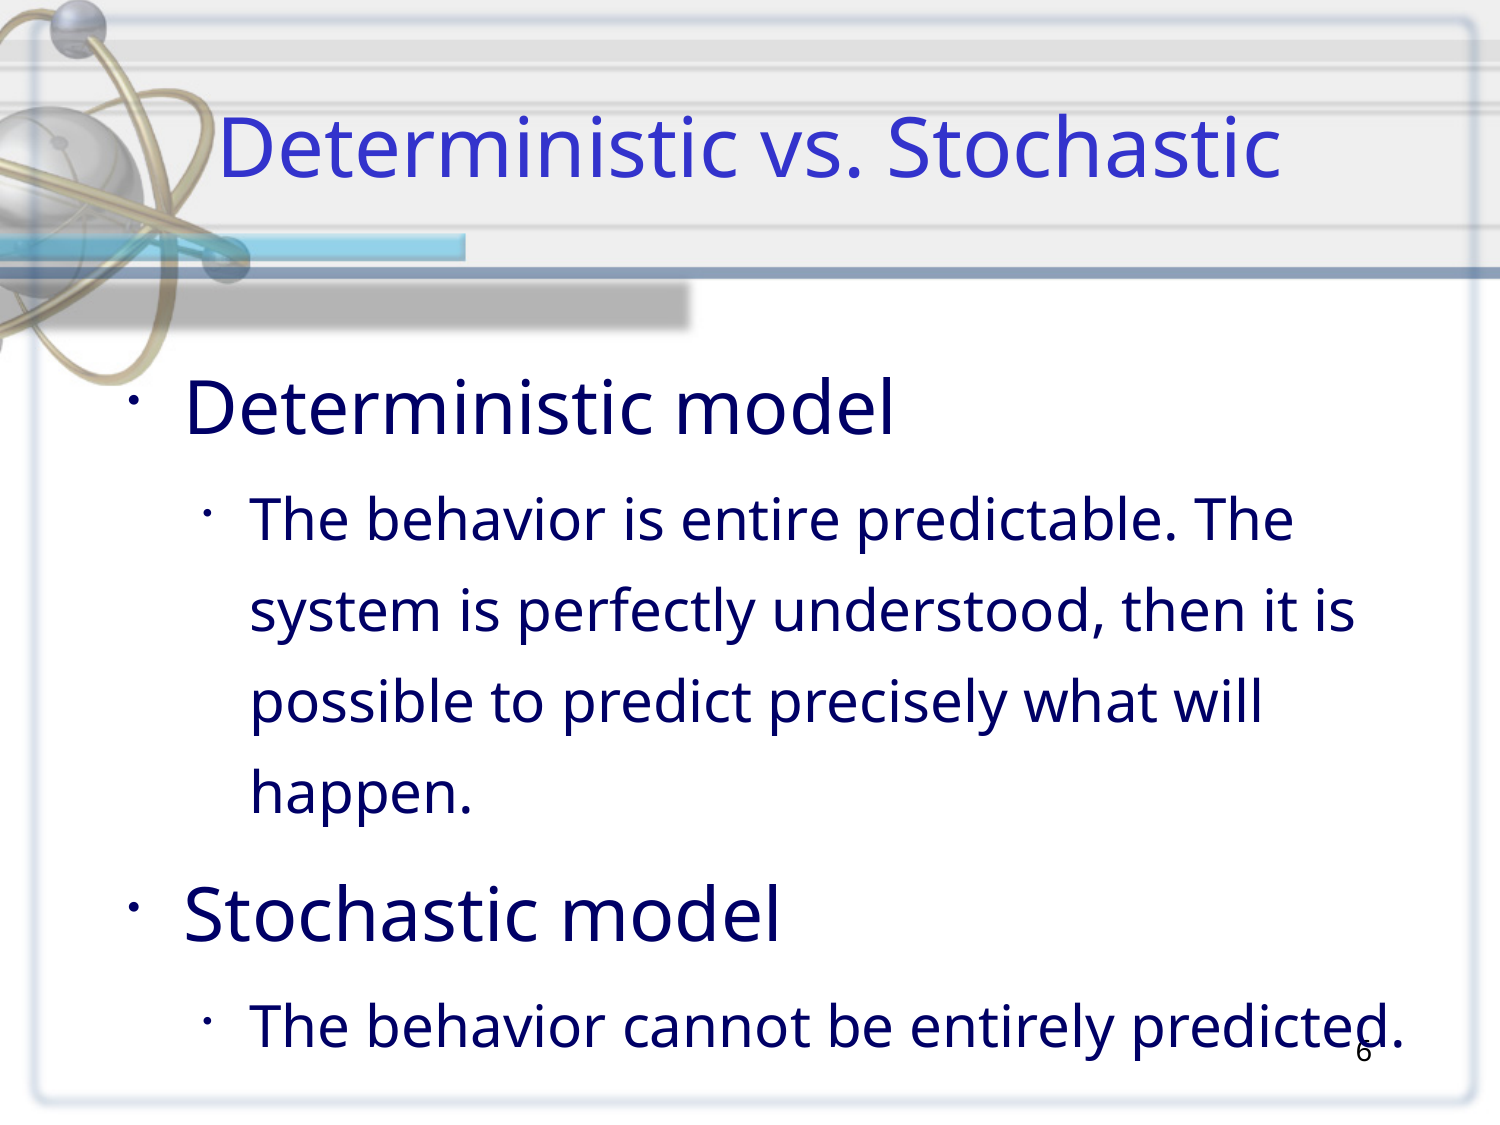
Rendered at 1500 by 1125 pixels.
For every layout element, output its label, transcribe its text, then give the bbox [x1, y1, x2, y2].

list Deterministic model The behavior is entire predictable. The system is perfectly understood, then it is possible to predict precisely what will happen. Stochastic model The behavior cannot be entirely predicted. [112, 324, 1454, 1001]
picture [0, 0, 1500, 1125]
title Deterministic vs. Stochastic [112, 49, 1388, 238]
slide_number 6 [1074, 1024, 1388, 1101]
